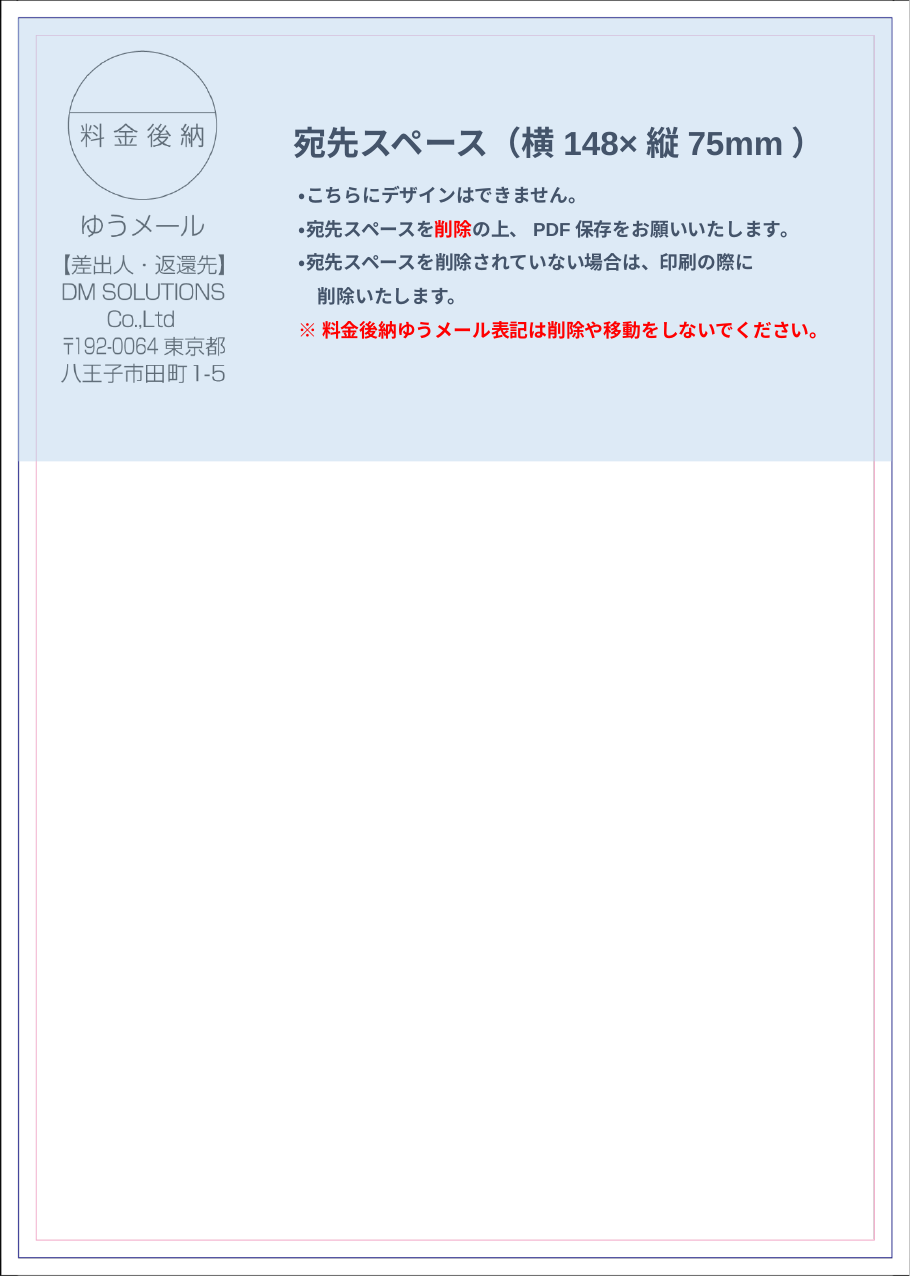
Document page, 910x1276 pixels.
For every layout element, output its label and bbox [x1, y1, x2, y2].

text_box [17, 18, 892, 462]
picture [0, 0, 910, 1276]
text_box [279, 114, 891, 382]
